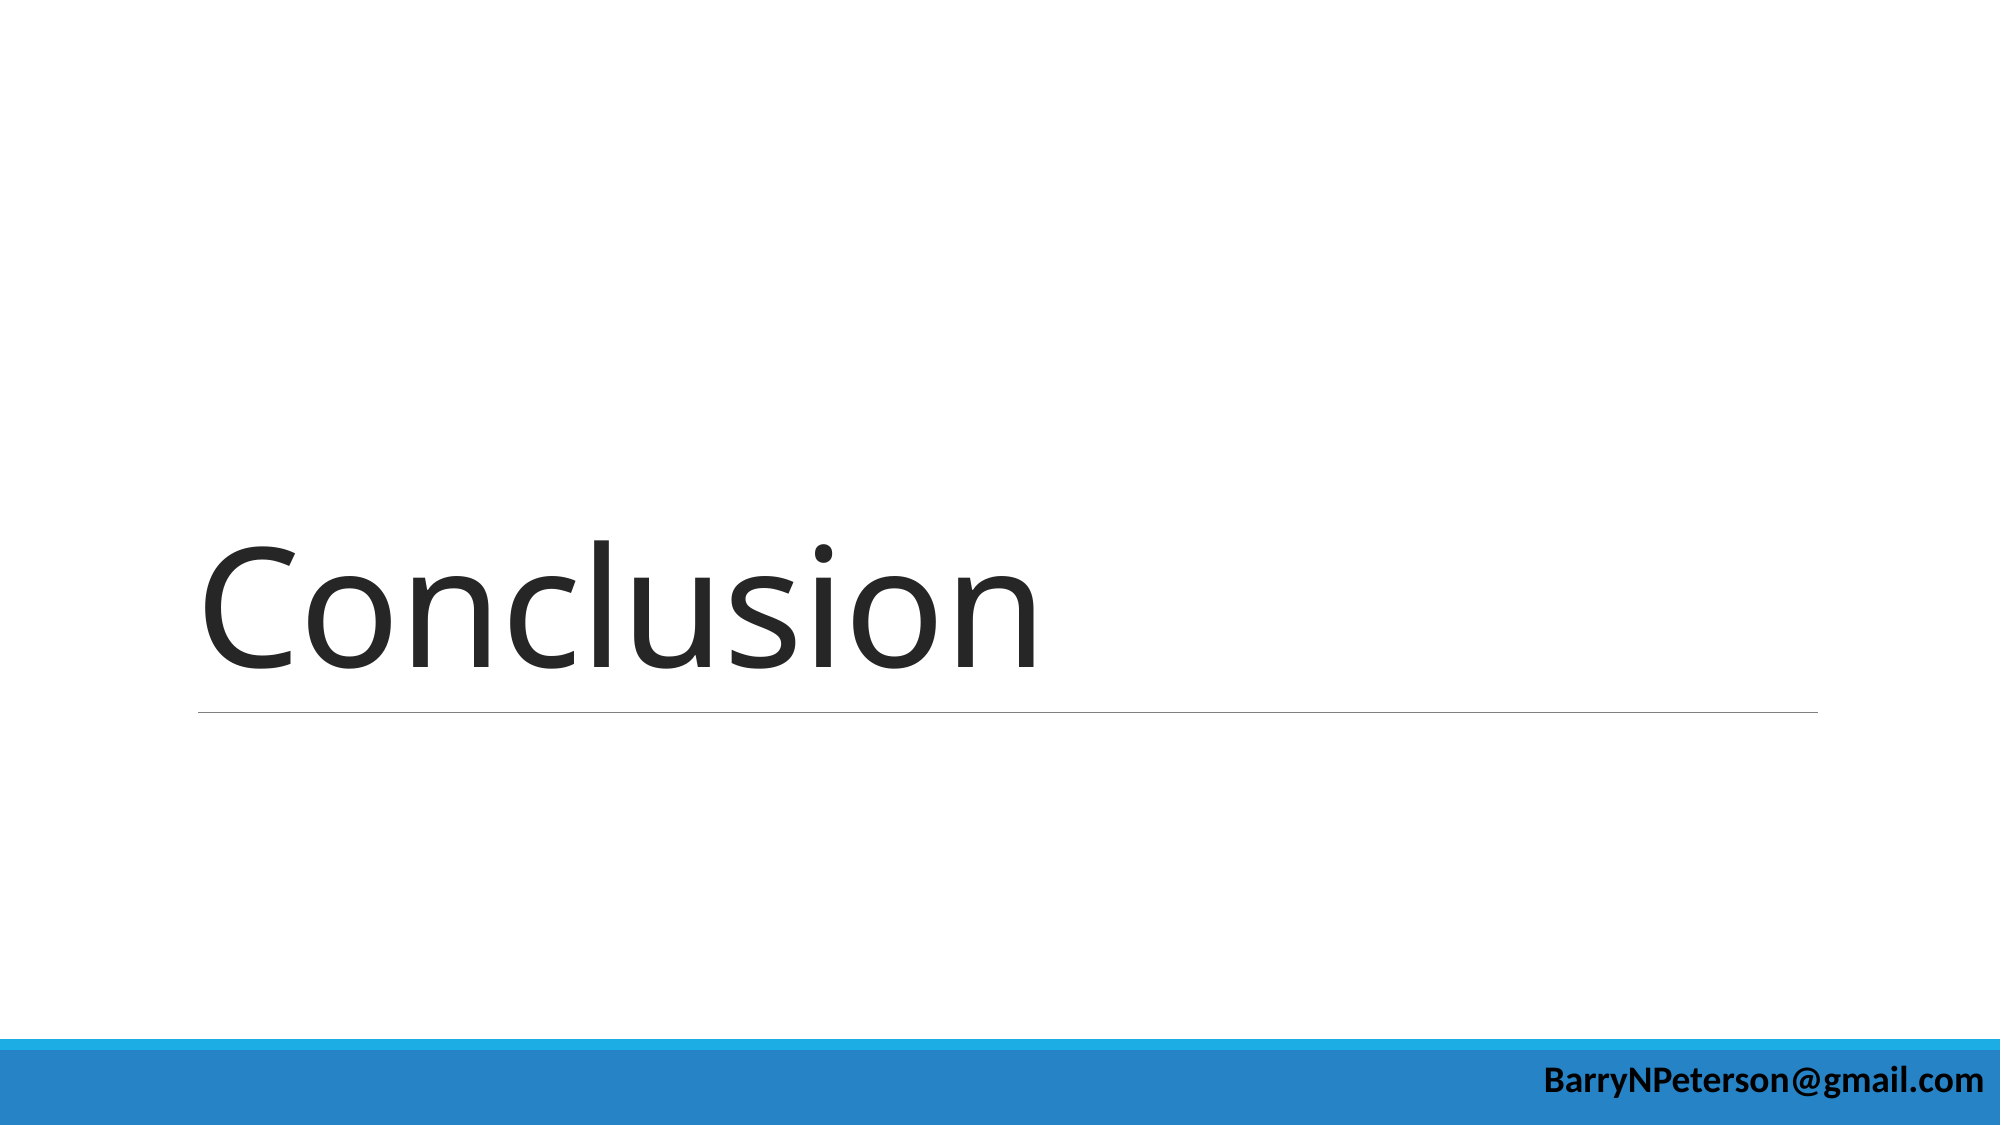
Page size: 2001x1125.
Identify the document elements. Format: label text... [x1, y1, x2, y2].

text_box BarryNPeterson@gmail.com [999, 1047, 2000, 1108]
title Conclusion [180, 124, 1830, 710]
